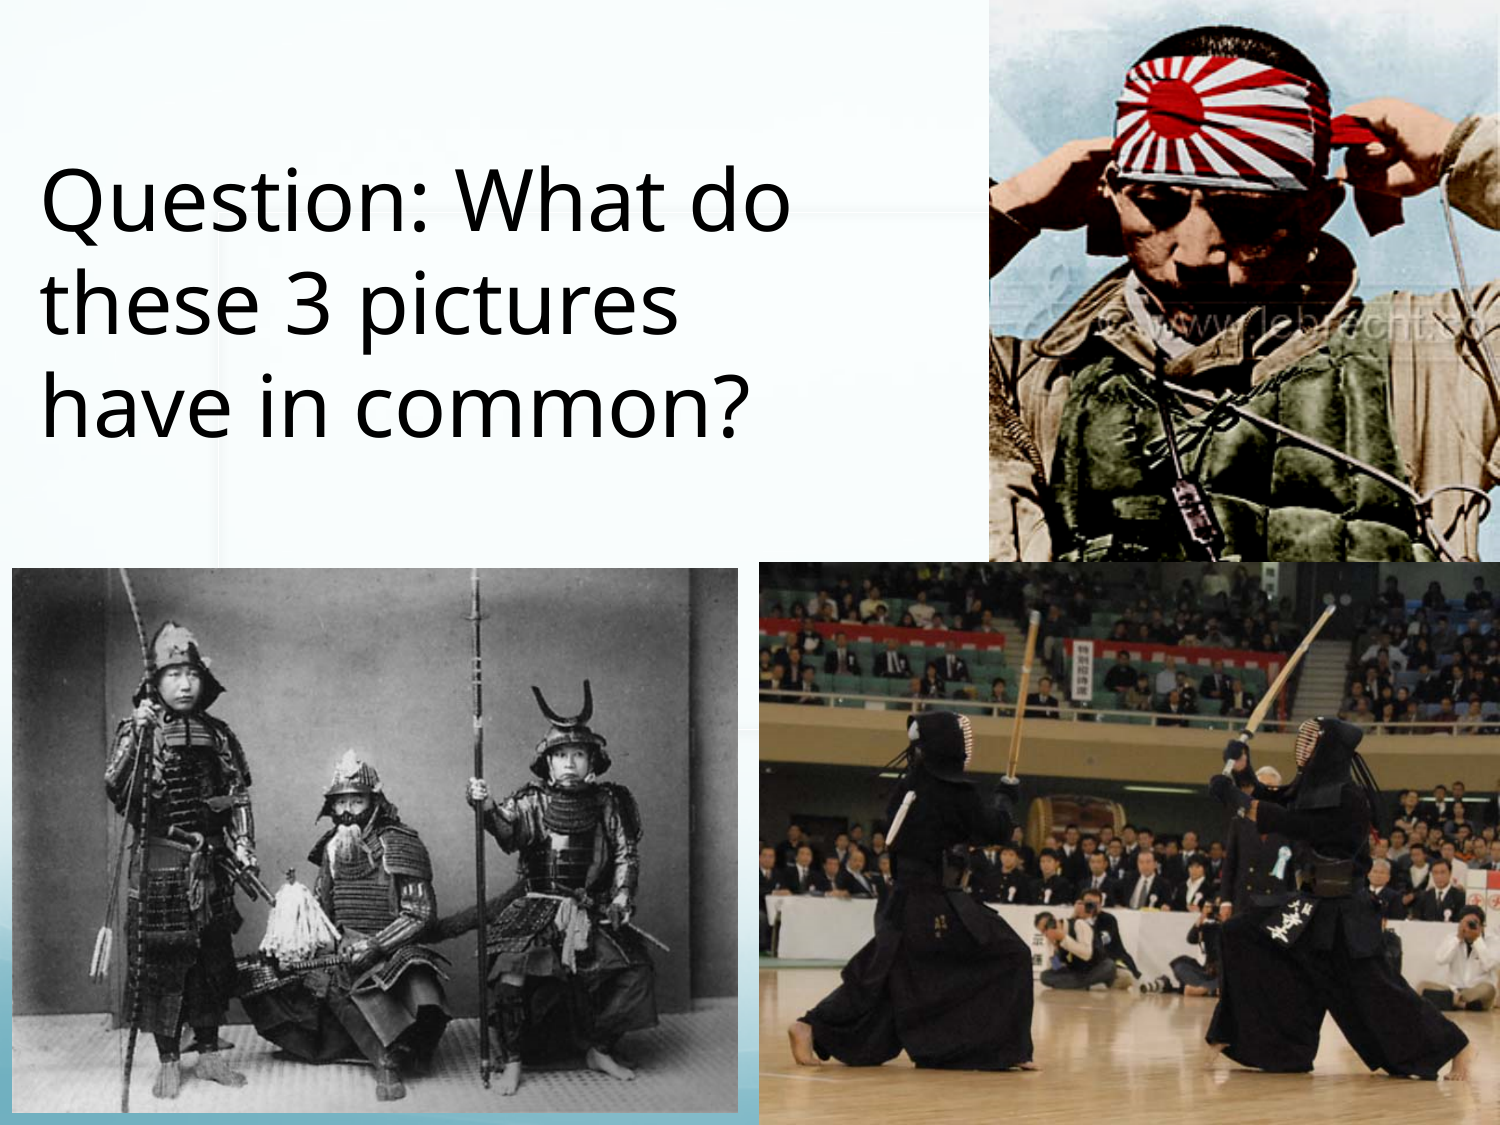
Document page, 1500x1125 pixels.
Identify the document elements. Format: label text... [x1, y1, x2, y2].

picture [758, 0, 1500, 1125]
title Question: What do these 3 pictures have in common? [24, 71, 863, 463]
picture [11, 568, 739, 1113]
